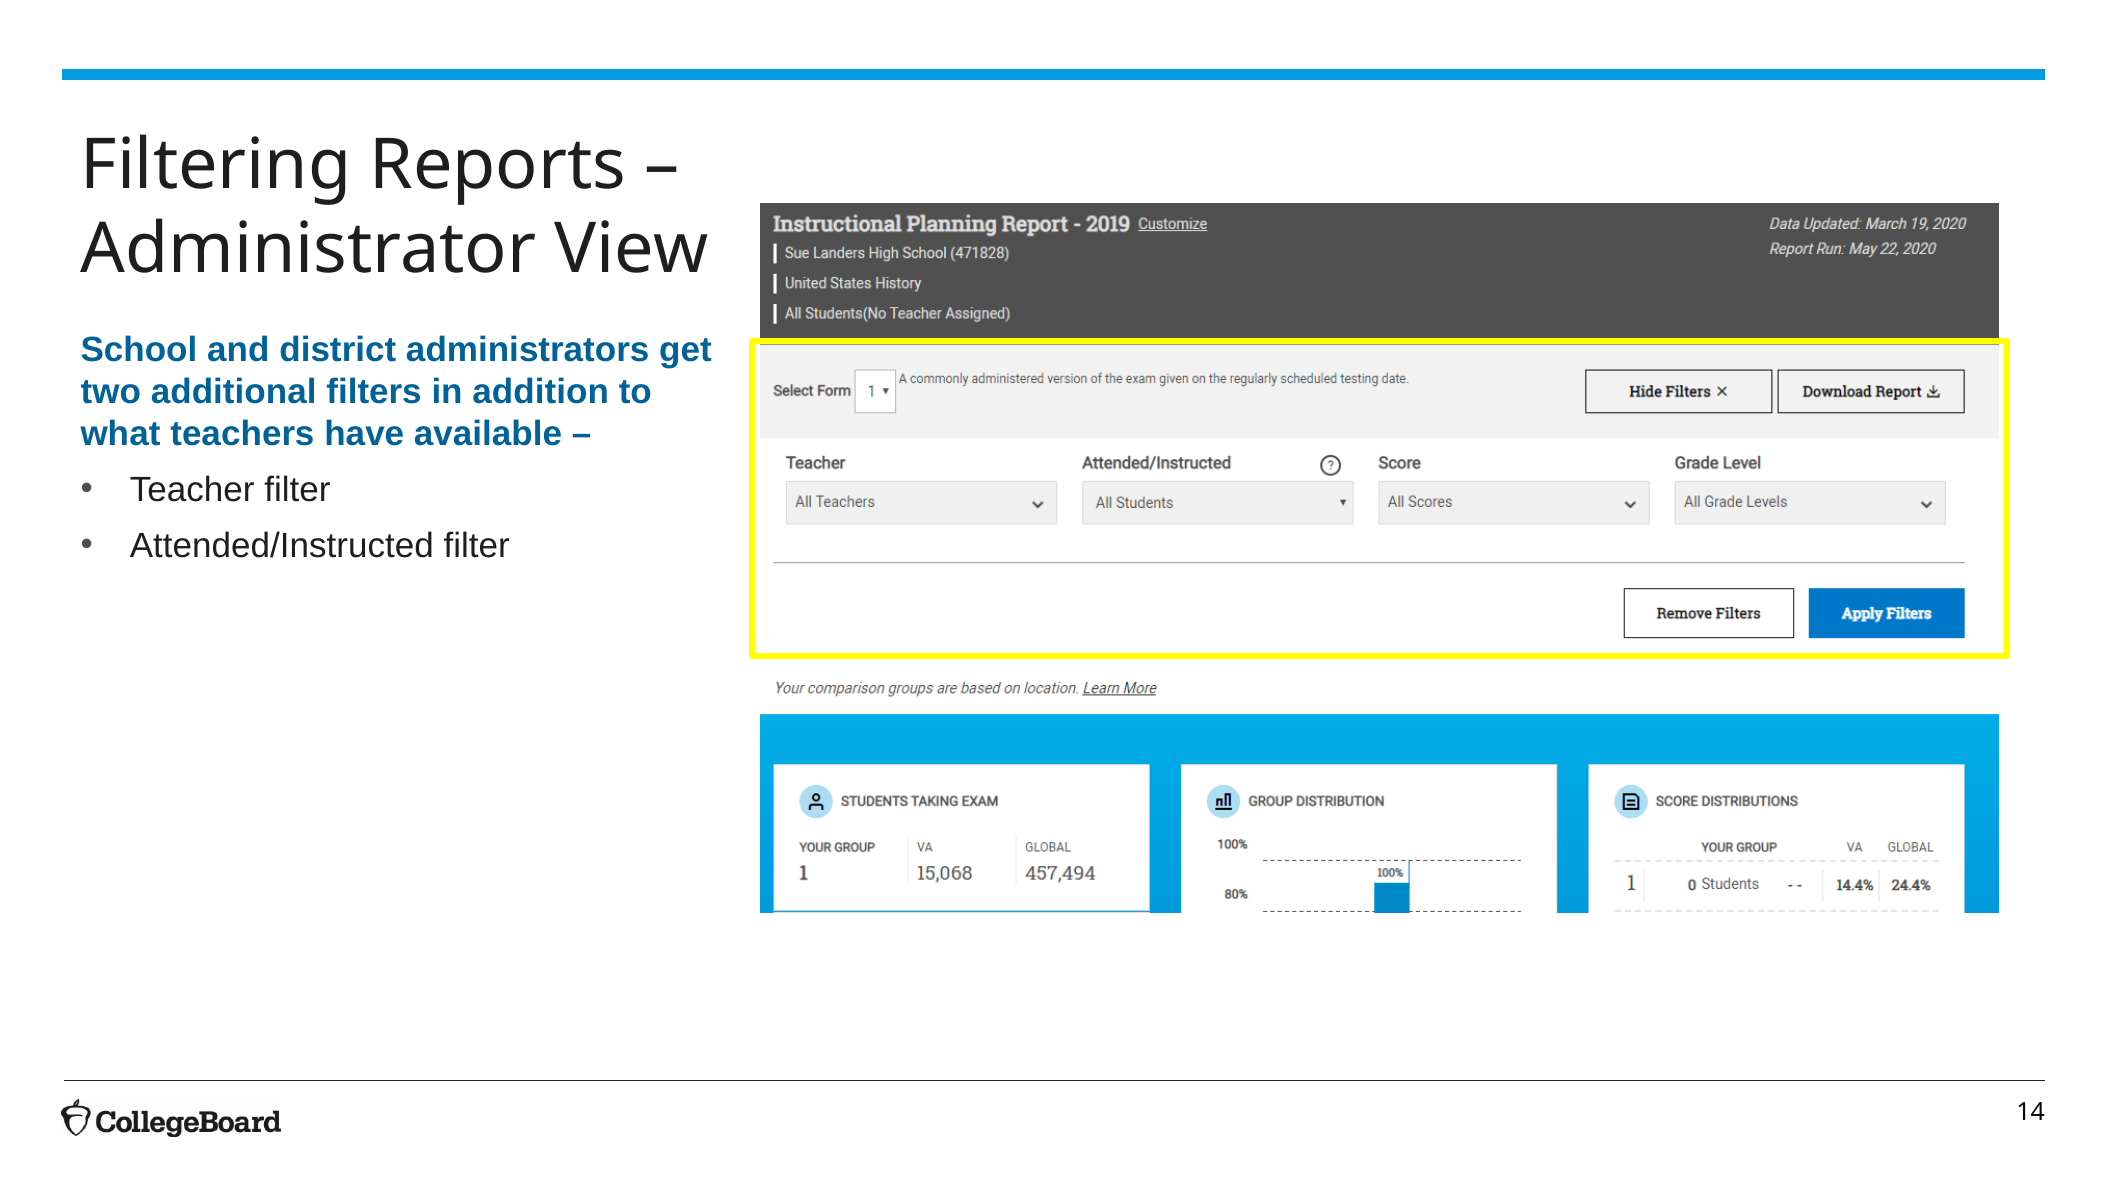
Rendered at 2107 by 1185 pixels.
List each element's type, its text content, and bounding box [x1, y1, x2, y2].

picture [1182, 765, 1557, 913]
text_box [2004, 339, 2009, 658]
picture [759, 203, 2000, 714]
picture [61, 1099, 281, 1137]
list School and district administrators get two additional filters in addition to what teachers have available – Teacher filter Attended/Instructed filter [80, 290, 727, 1021]
title Filtering Reports – Administrator View [80, 95, 728, 290]
picture [1589, 765, 1964, 913]
text_box [750, 339, 754, 658]
picture [774, 765, 1149, 910]
